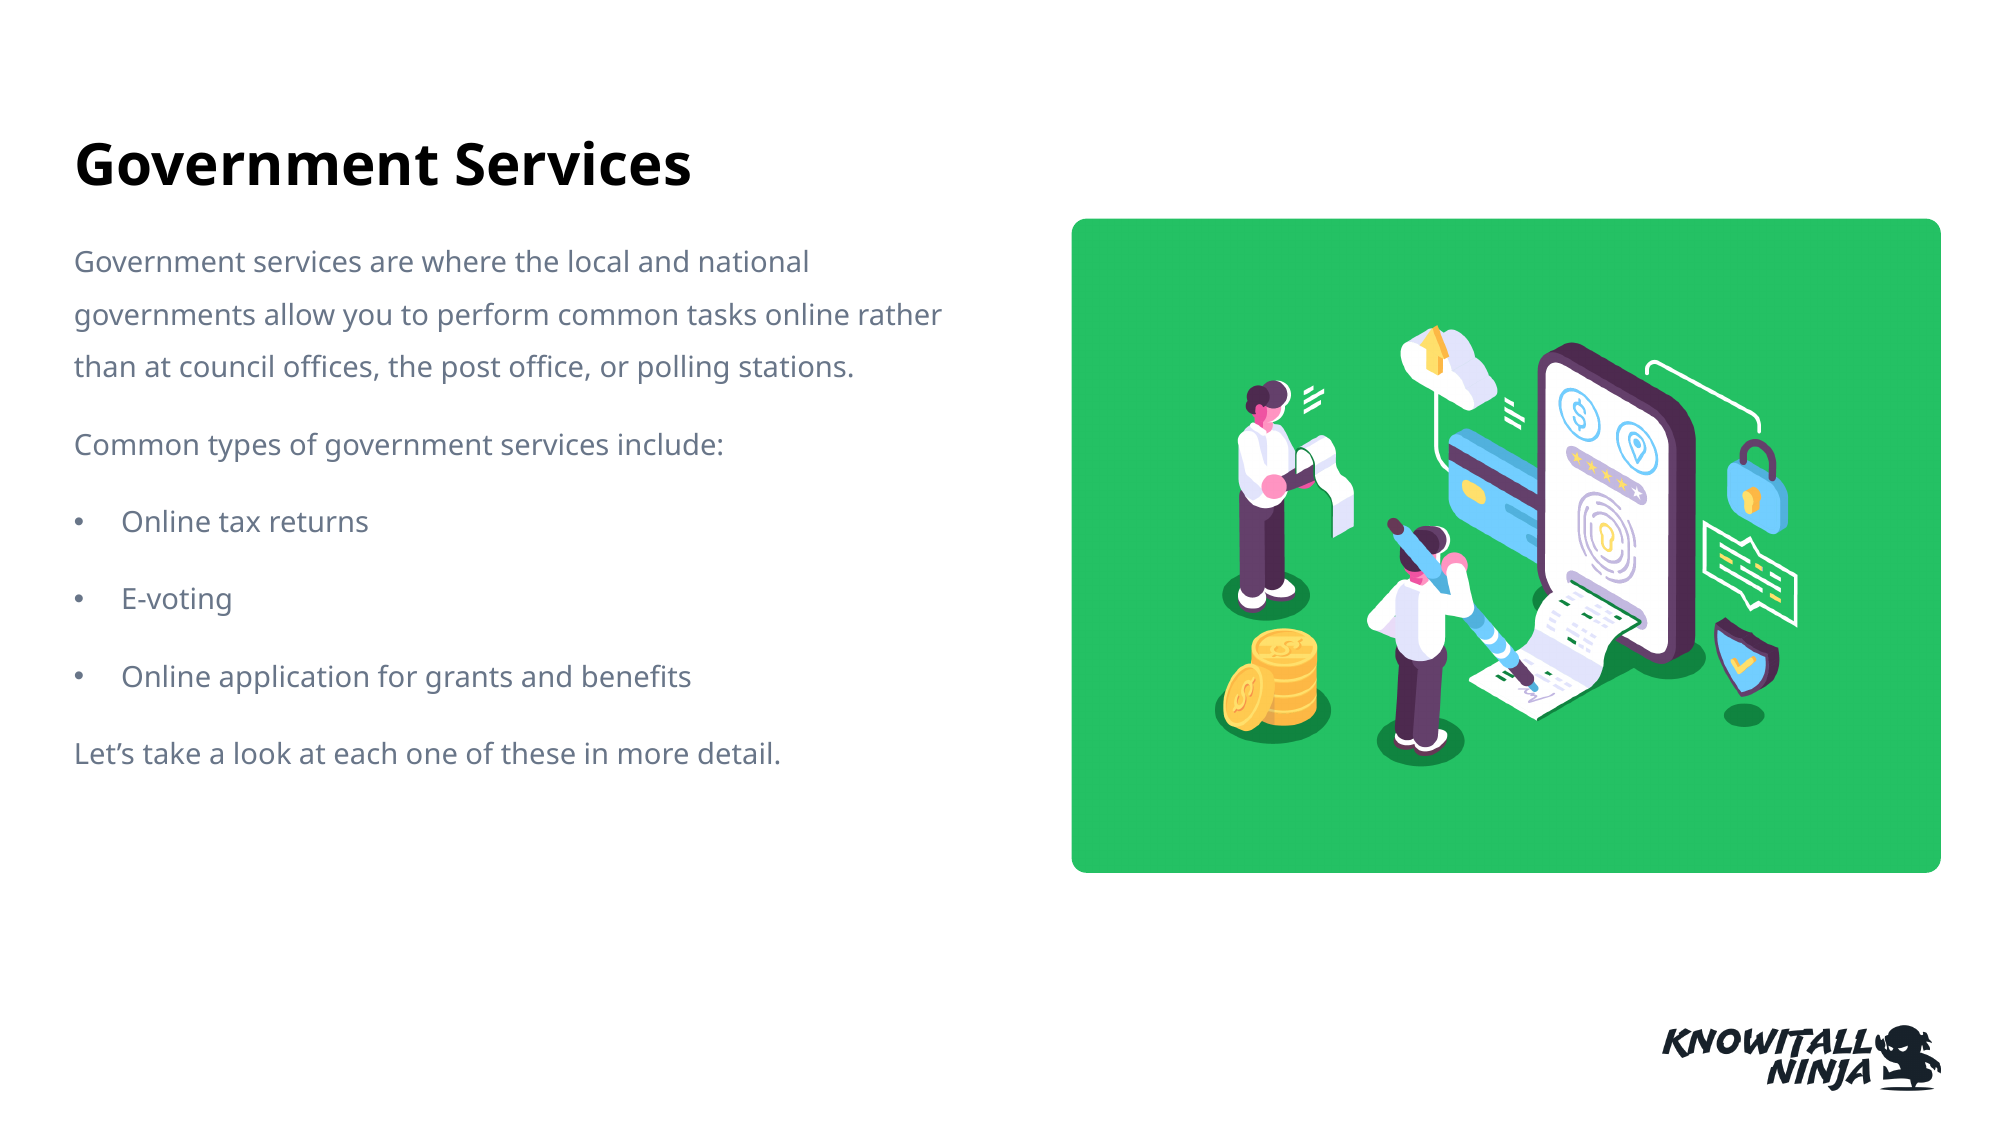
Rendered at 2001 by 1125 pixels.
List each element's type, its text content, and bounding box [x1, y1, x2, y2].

picture [1662, 1025, 1941, 1091]
title Government Services [59, 117, 1000, 206]
picture [1071, 218, 1942, 874]
list Government services are where the local and national governments allow you to perform common tasks online rather than at council offices, the post office, or polling stations. Common types of government services include: Online tax returns E-voting Online application for grants and benefits Let’s take a look at each one of these in more detail. [59, 218, 1000, 1091]
